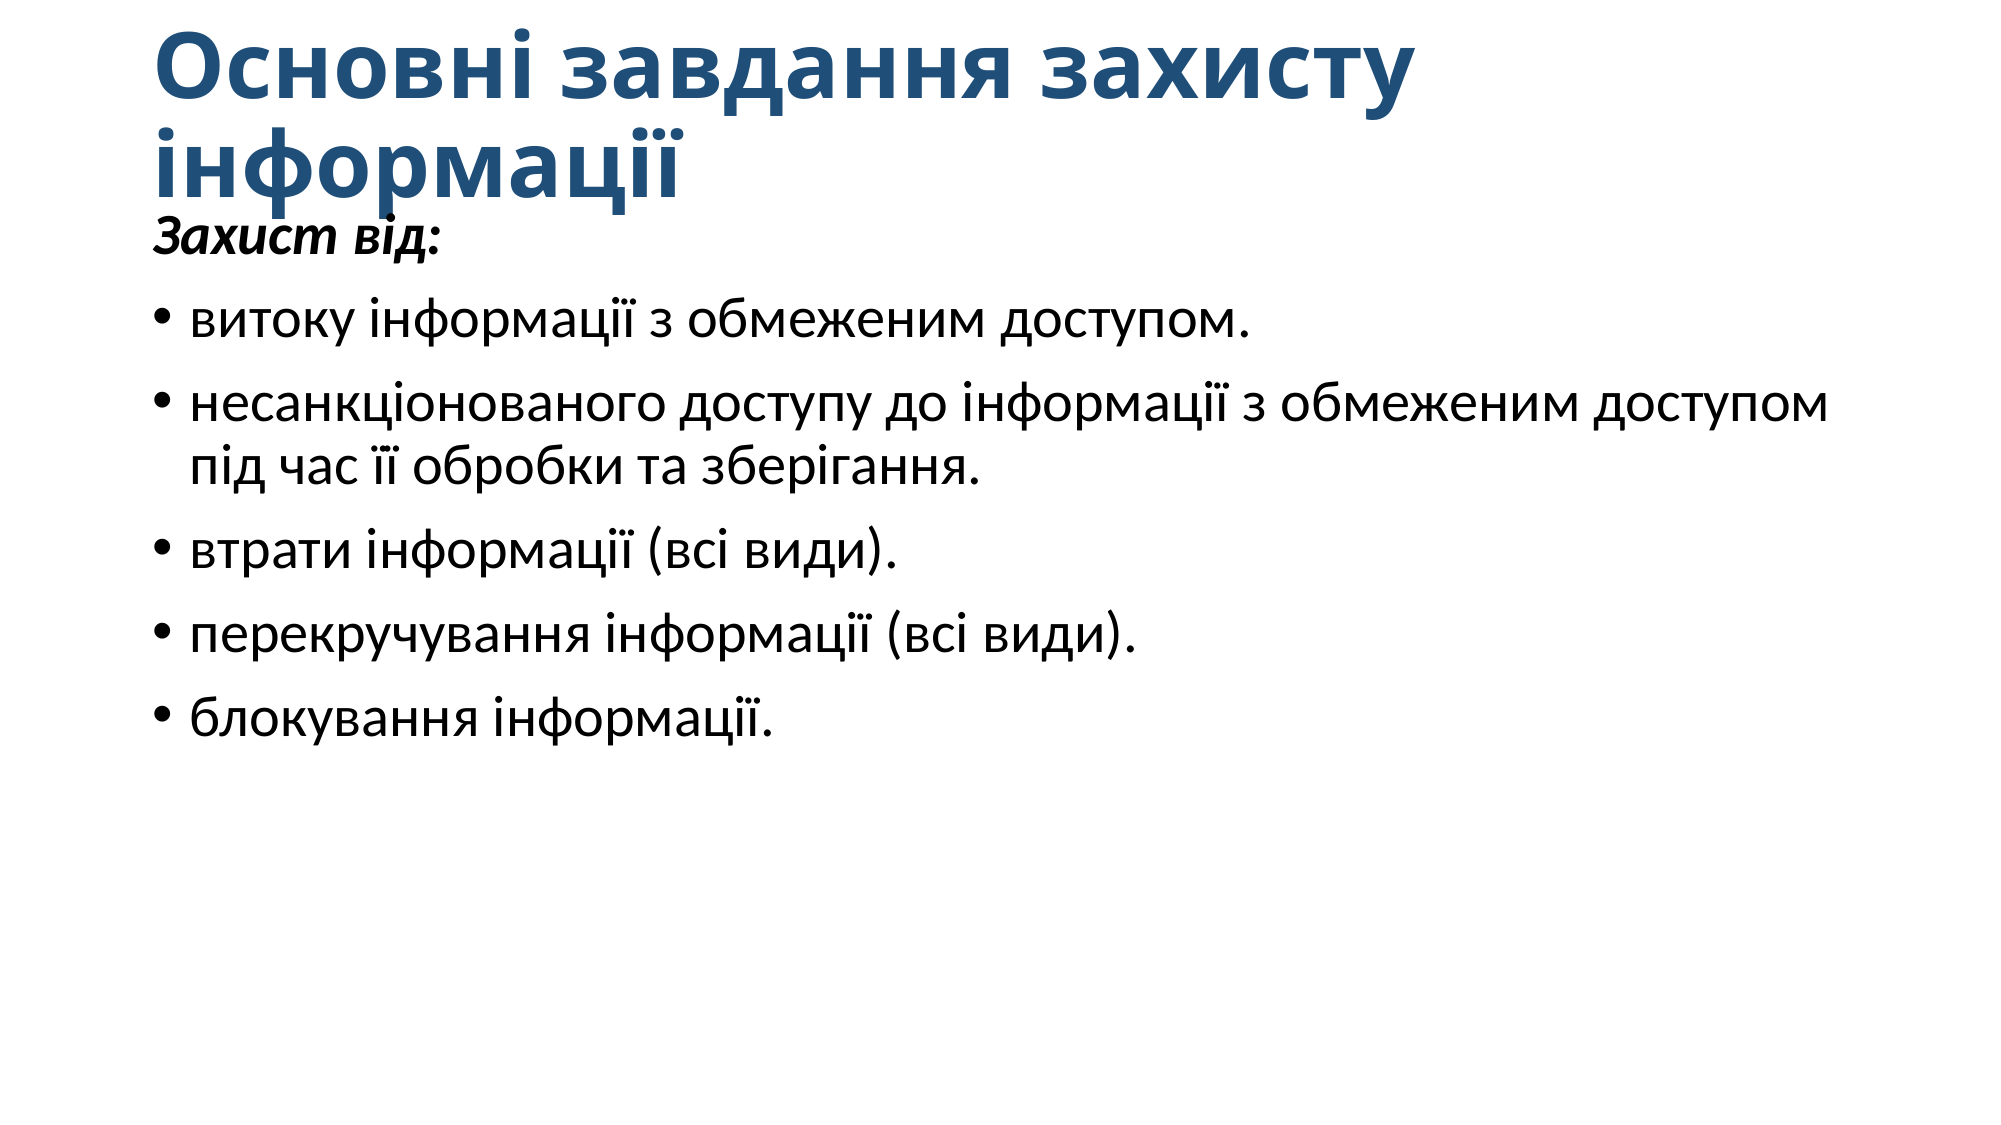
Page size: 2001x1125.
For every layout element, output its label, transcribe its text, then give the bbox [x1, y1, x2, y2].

list Захист від: витоку інформації з обмеженим доступом. несанкціонованого доступу до інформації з обмеженим доступом під час її обробки та зберігання. втрати інформації (всі види). перекручування інформації (всі види). блокування інформації. [137, 196, 1863, 1014]
title Основні завдання захисту інформації [137, 59, 1863, 177]
